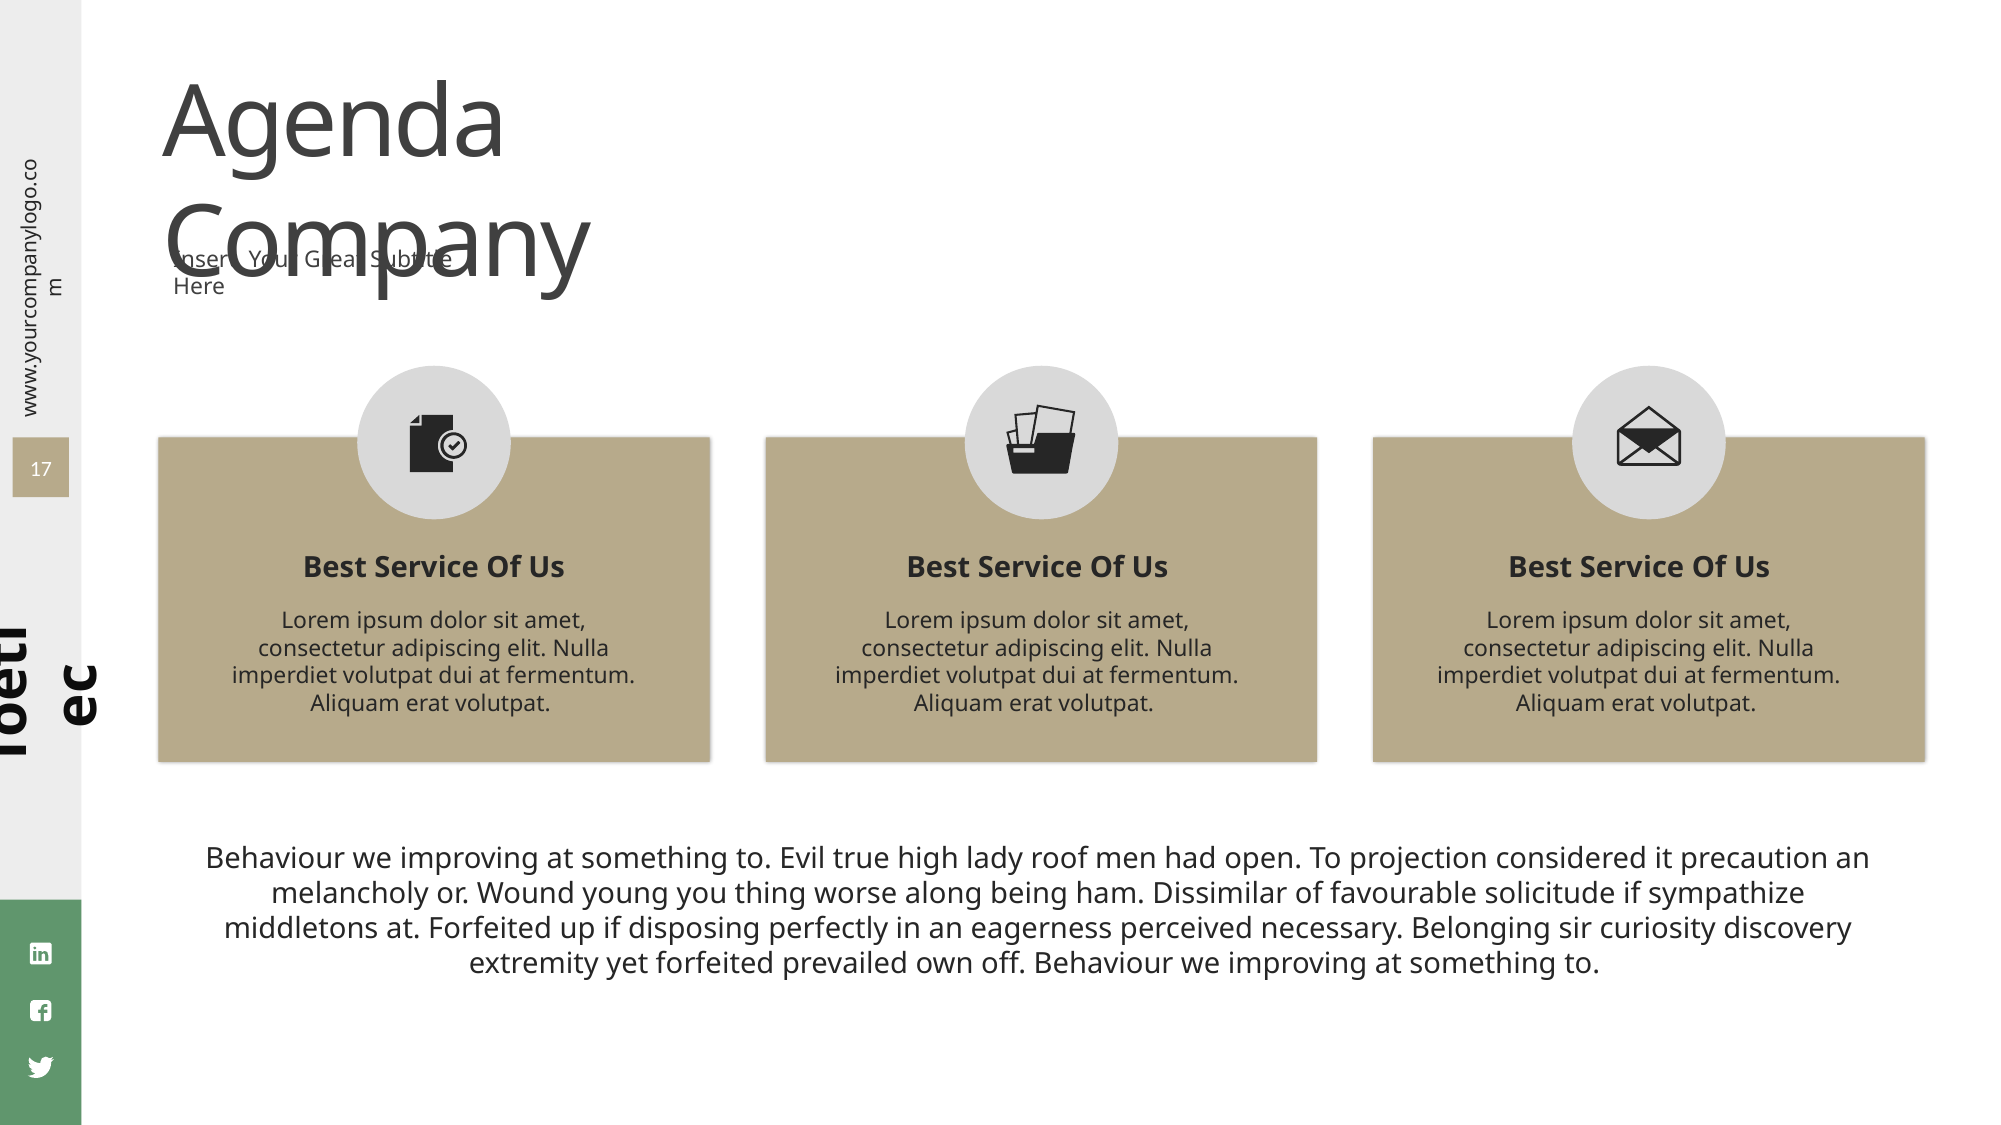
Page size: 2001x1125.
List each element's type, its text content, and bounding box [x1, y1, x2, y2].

text_box Insert Your Great Subtitle Here [158, 237, 512, 307]
text_box Lorem ipsum dolor sit amet, consectetur adipiscing elit. Nulla imperdiet volutpat dui at fermentum. Aliquam erat volutpat. [812, 598, 1263, 724]
text_box Best Service Of Us [846, 528, 1228, 598]
text_box [356, 364, 512, 521]
text_box Lorem ipsum dolor sit amet, consectetur adipiscing elit. Nulla imperdiet volutpat dui at fermentum. Aliquam erat volutpat. [208, 598, 660, 724]
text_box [1006, 404, 1076, 474]
text_box [765, 436, 1318, 763]
slide_number 17 [12, 437, 69, 498]
text_box Best Service Of Us [243, 528, 625, 598]
text_box Lorem ipsum dolor sit amet, consectetur adipiscing elit. Nulla imperdiet volutpat dui at fermentum. Aliquam erat volutpat. [1414, 598, 1865, 724]
text_box [963, 364, 1120, 521]
text_box Agenda Company [147, 116, 677, 236]
text_box [157, 436, 711, 763]
text_box [1571, 364, 1727, 521]
text_box [1616, 405, 1682, 466]
text_box Best Service Of Us [1448, 528, 1830, 598]
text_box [409, 414, 467, 473]
text_box [1372, 436, 1926, 763]
text_box Behaviour we improving at something to. Evil true high lady roof men had open. To projection considered it precaution an melancholy or. Wound young you thing worse along being ham. Dissimilar of favourable solicitude if sympathize middletons at. Forfeited up if disposing perfectly in an eagerness perceived necessary. Belonging sir curiosity discovery extremity yet forfeited prevailed own off. Behaviour we improving at something to. [185, 831, 1892, 987]
